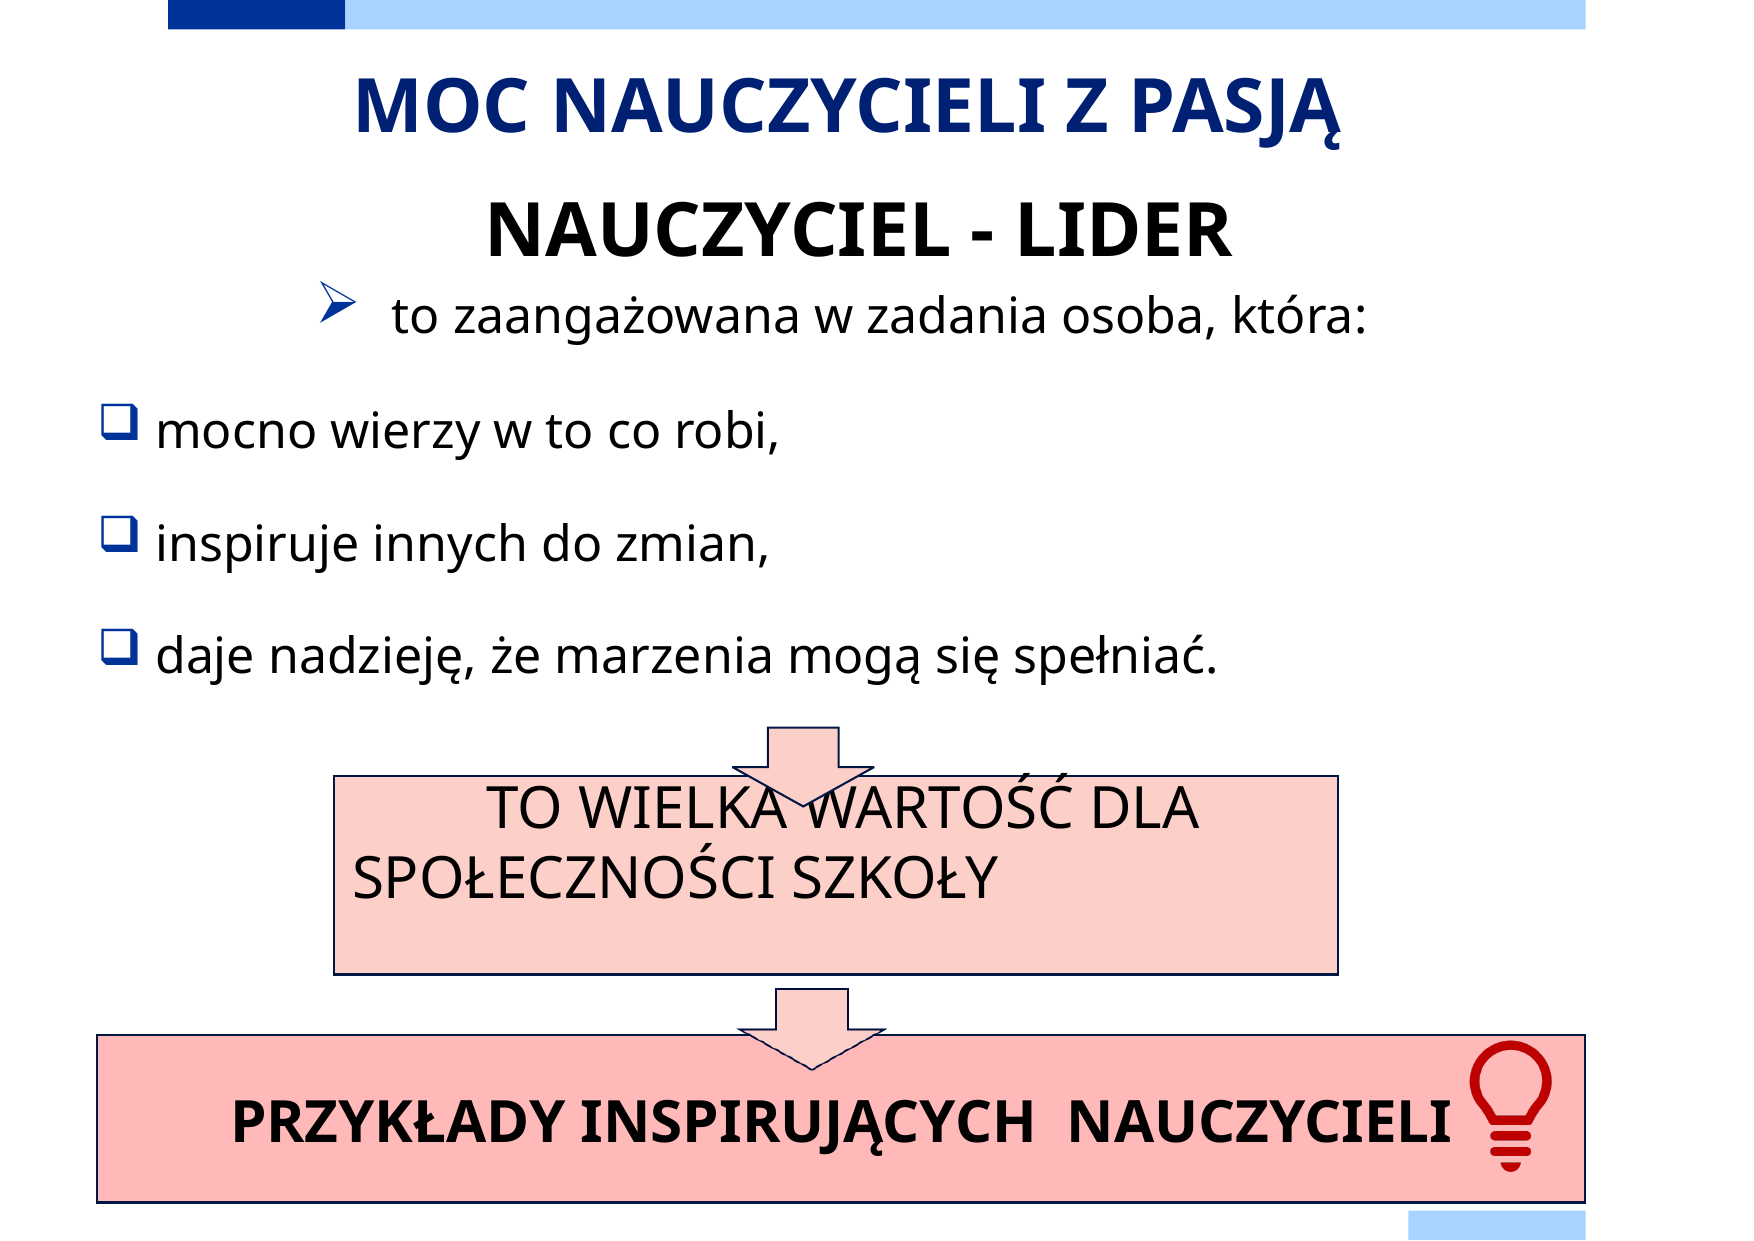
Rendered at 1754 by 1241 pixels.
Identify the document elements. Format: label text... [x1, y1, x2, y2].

text_box TO WIELKA WARTOŚĆ DLA SPOŁECZNOŚCI SZKOŁY [333, 775, 1339, 976]
text_box PRZYKŁADY INSPIRUJĄCYCH NAUCZYCIELI [96, 1034, 1586, 1204]
title MOC NAUCZYCIELI Z PASJĄ [138, 72, 1557, 137]
picture [736, 988, 887, 1071]
list to zaangażowana w zadania osoba, która: mocno wierzy w to co robi, inspiruje innych do zmian, daje nadzieję, że marzenia mogą się spełniać. [97, 137, 1586, 1034]
picture [1435, 1031, 1586, 1182]
text_box [731, 726, 875, 808]
text_box NAUCZYCIEL - LIDER [356, 165, 1362, 288]
